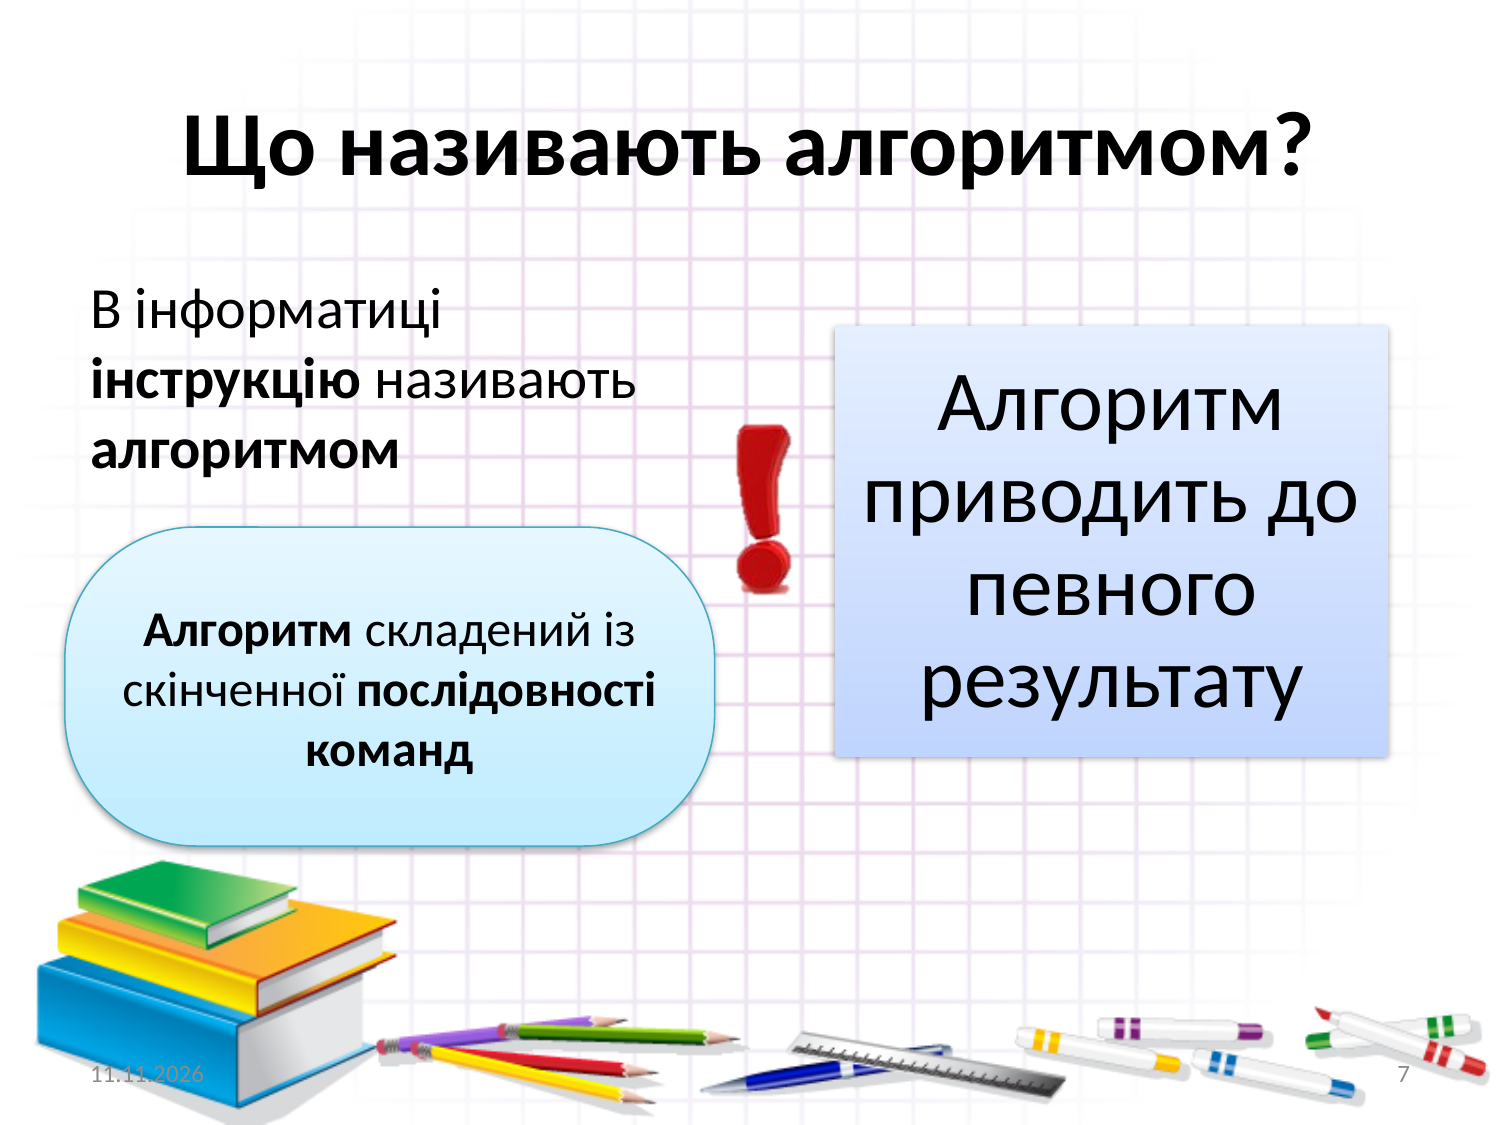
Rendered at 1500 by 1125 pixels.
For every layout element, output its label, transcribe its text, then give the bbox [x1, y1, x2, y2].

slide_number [75, 1042, 425, 1103]
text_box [785, 207, 1439, 875]
picture [0, 0, 1500, 1125]
text_box Алгоритм складений із скінченної послідовності команд [64, 526, 716, 847]
title Що називають алгоритмом? [75, 45, 1425, 233]
slide_number 7 [1074, 1042, 1425, 1103]
list В інформатиці інструкцію називають алгоритмом [75, 262, 738, 504]
